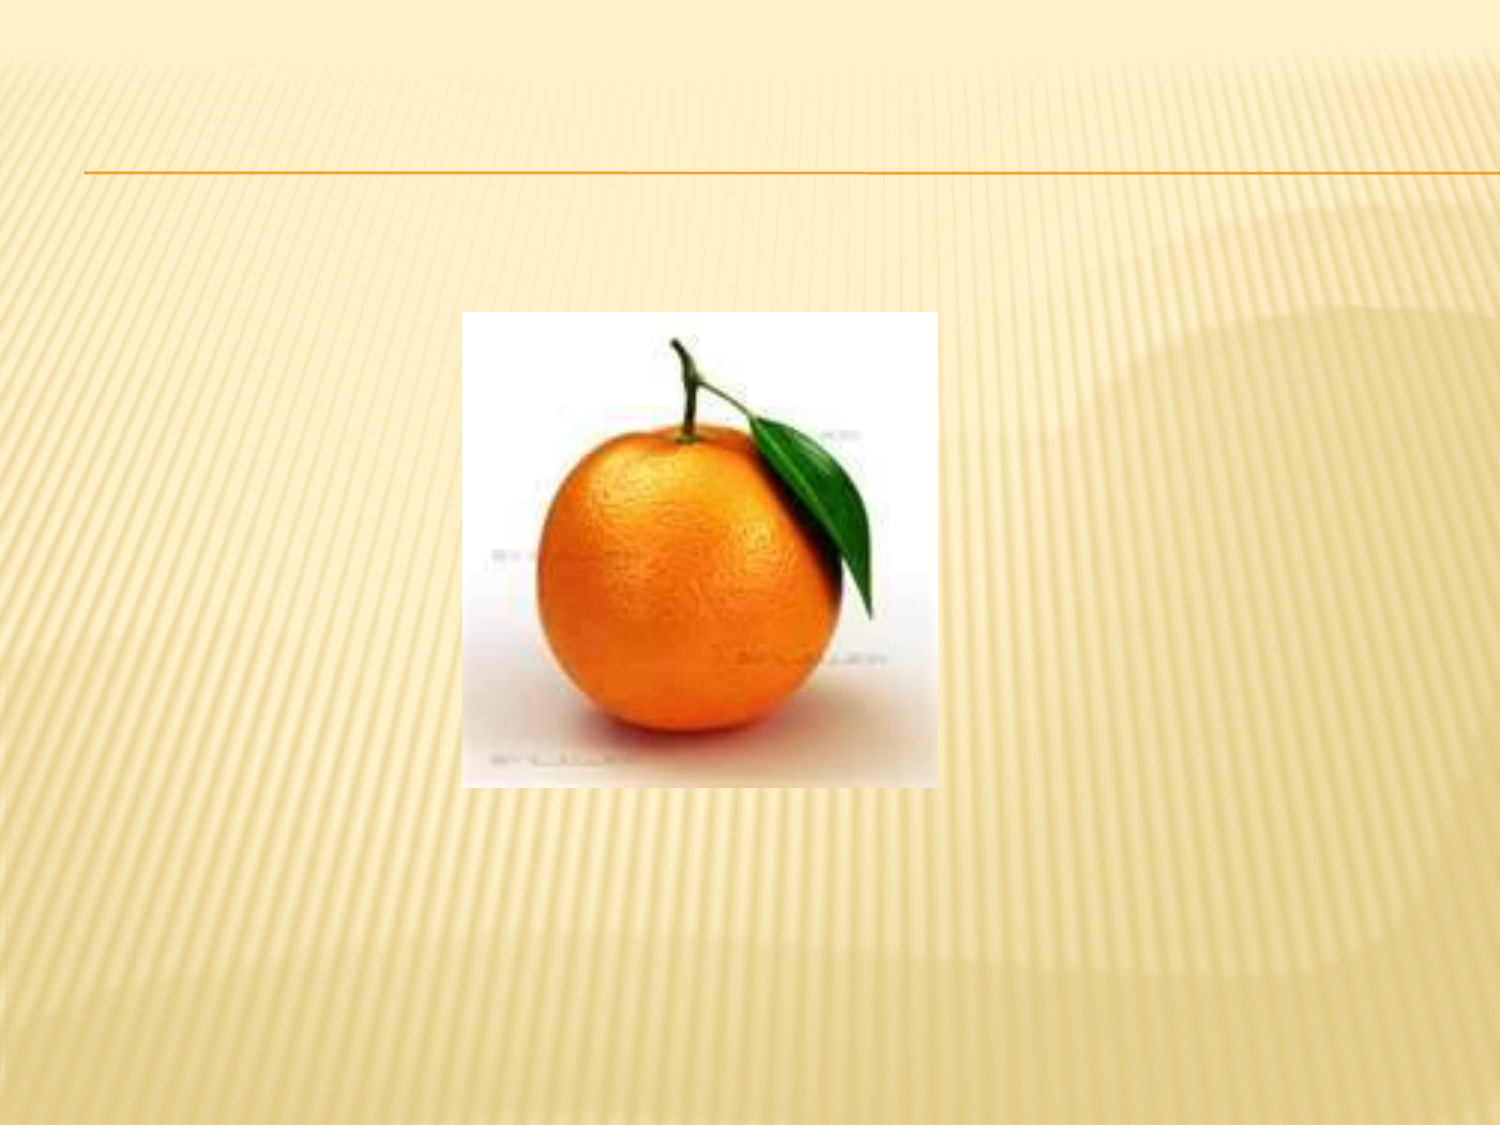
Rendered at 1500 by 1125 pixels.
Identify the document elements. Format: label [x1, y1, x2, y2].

picture [462, 312, 938, 788]
